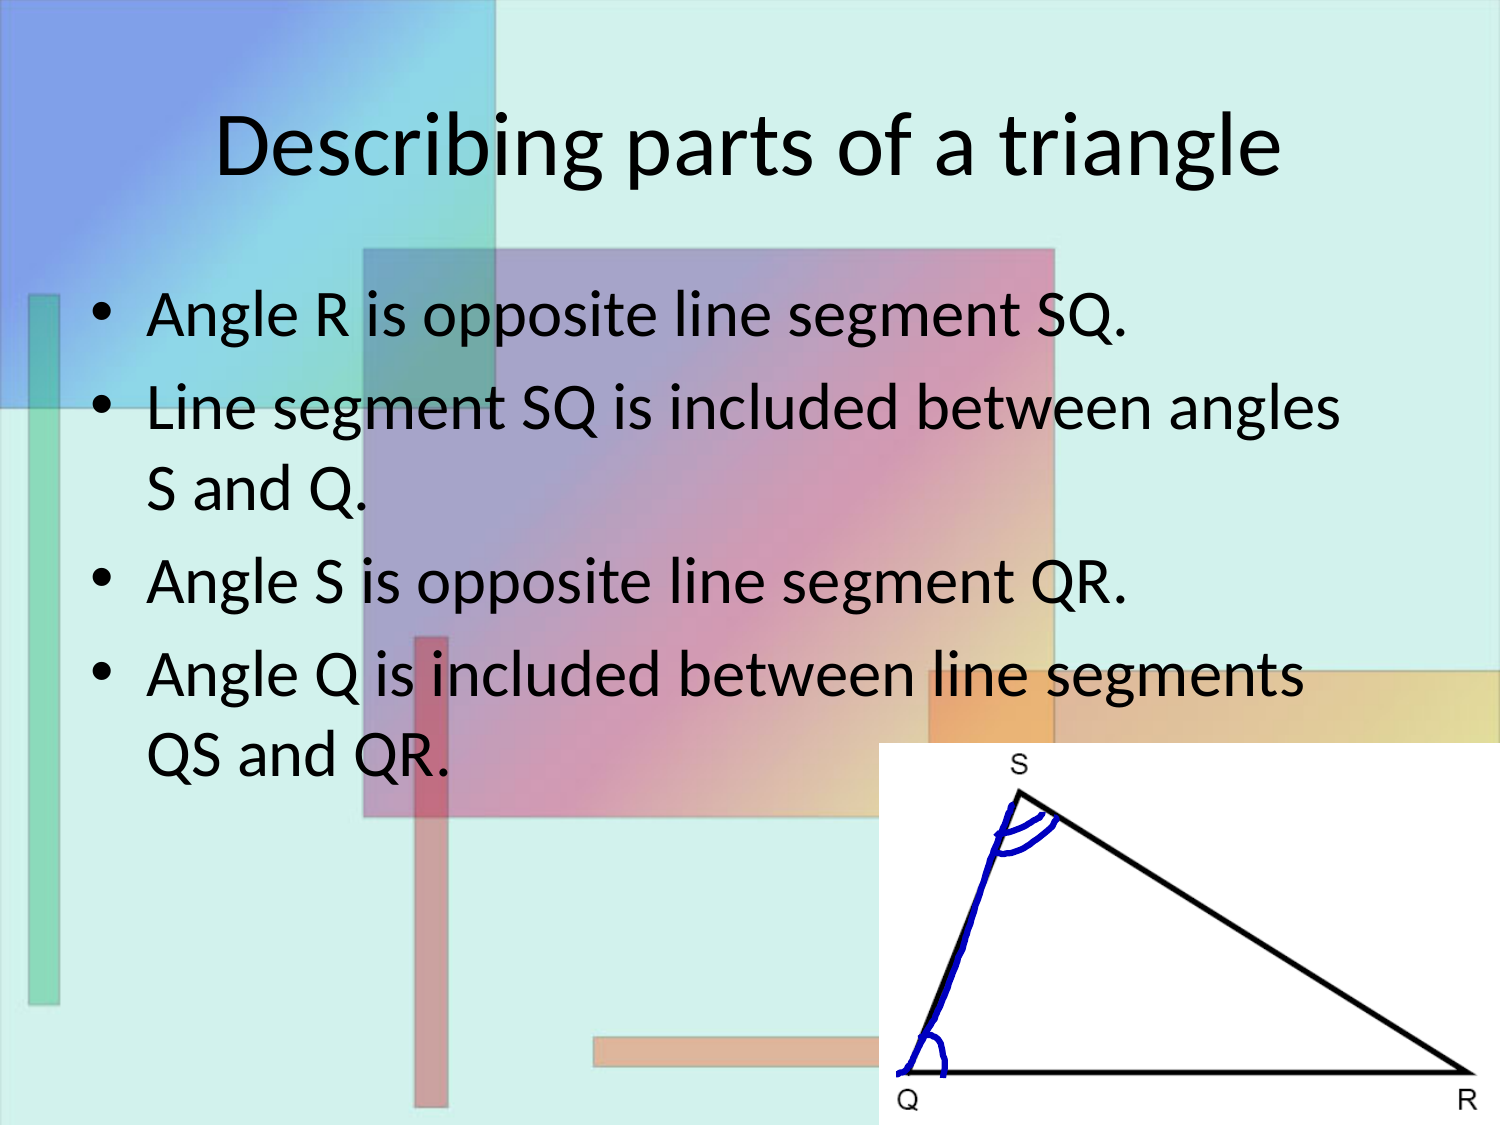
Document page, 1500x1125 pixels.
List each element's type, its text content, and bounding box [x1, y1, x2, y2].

title Describing parts of a triangle [75, 45, 1425, 233]
picture [0, 0, 1500, 1125]
list Angle R is opposite line segment SQ. Line segment SQ is included between angles S and Q. Angle S is opposite line segment QR. Angle Q is included between line segments QS and QR. [75, 262, 1375, 988]
